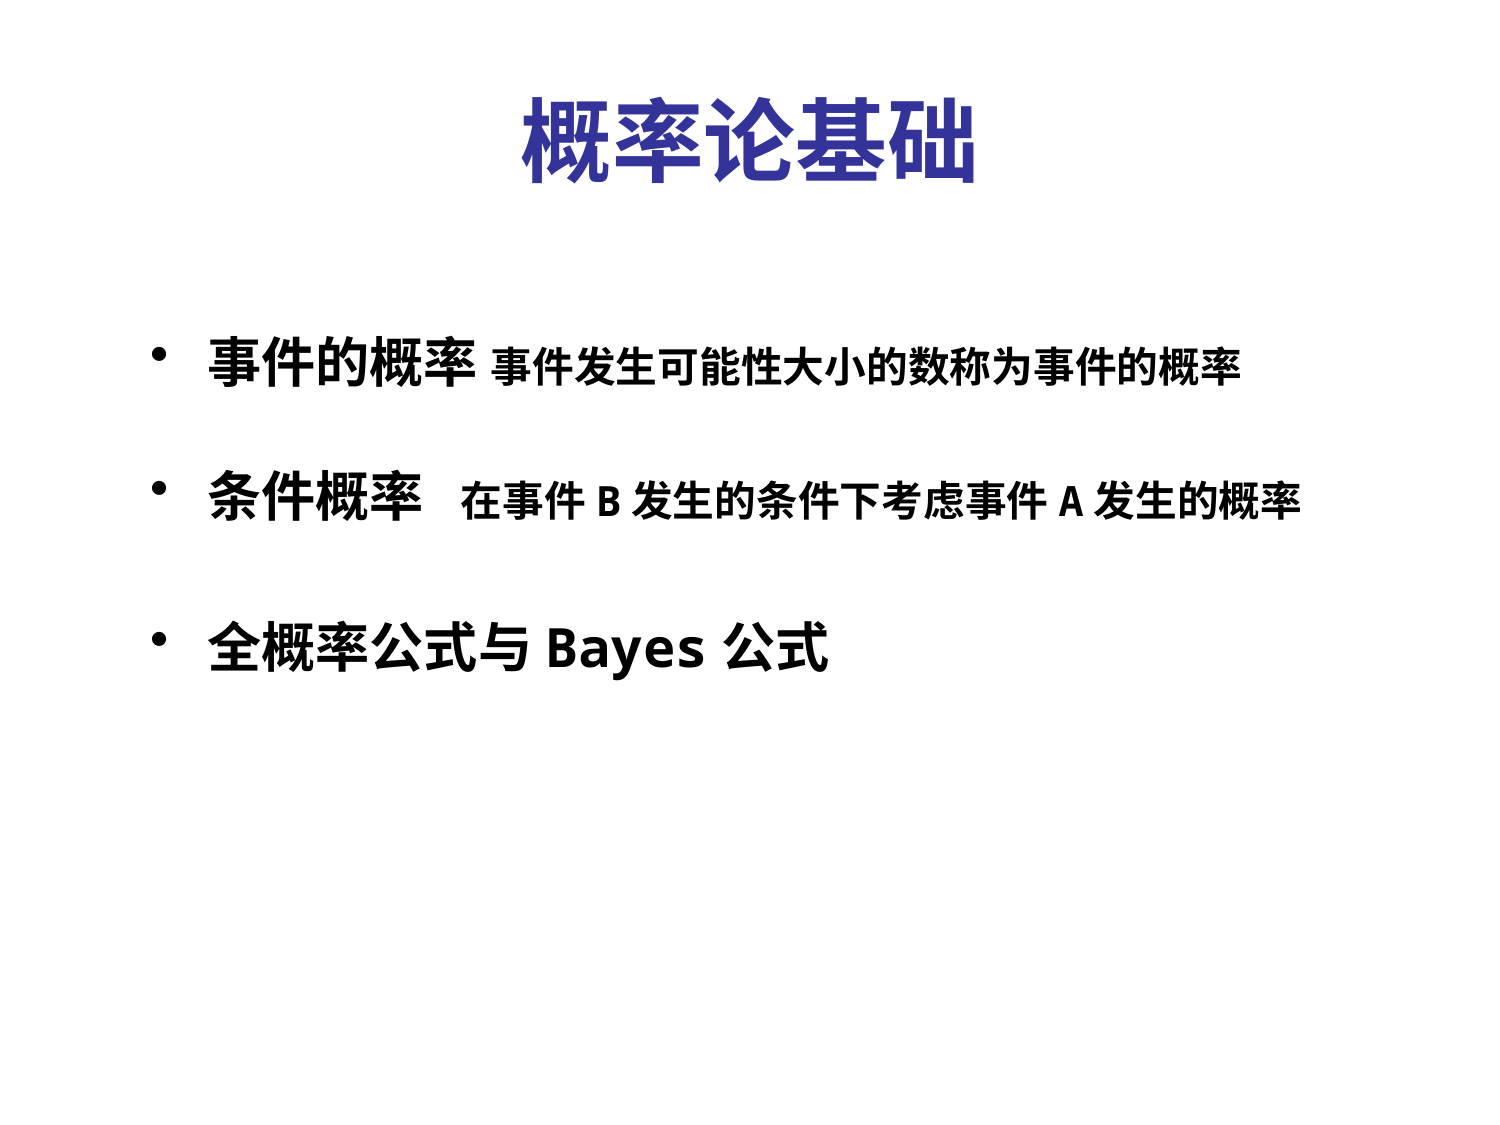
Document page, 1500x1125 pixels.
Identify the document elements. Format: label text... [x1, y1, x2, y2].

title 概率论基础 [75, 45, 1425, 233]
list 事件的概率 事件发生可能性大小的数称为事件的概率 条件概率 在事件B发生的条件下考虑事件A发生的概率 全概率公式与Bayes公式 [135, 320, 1378, 1063]
